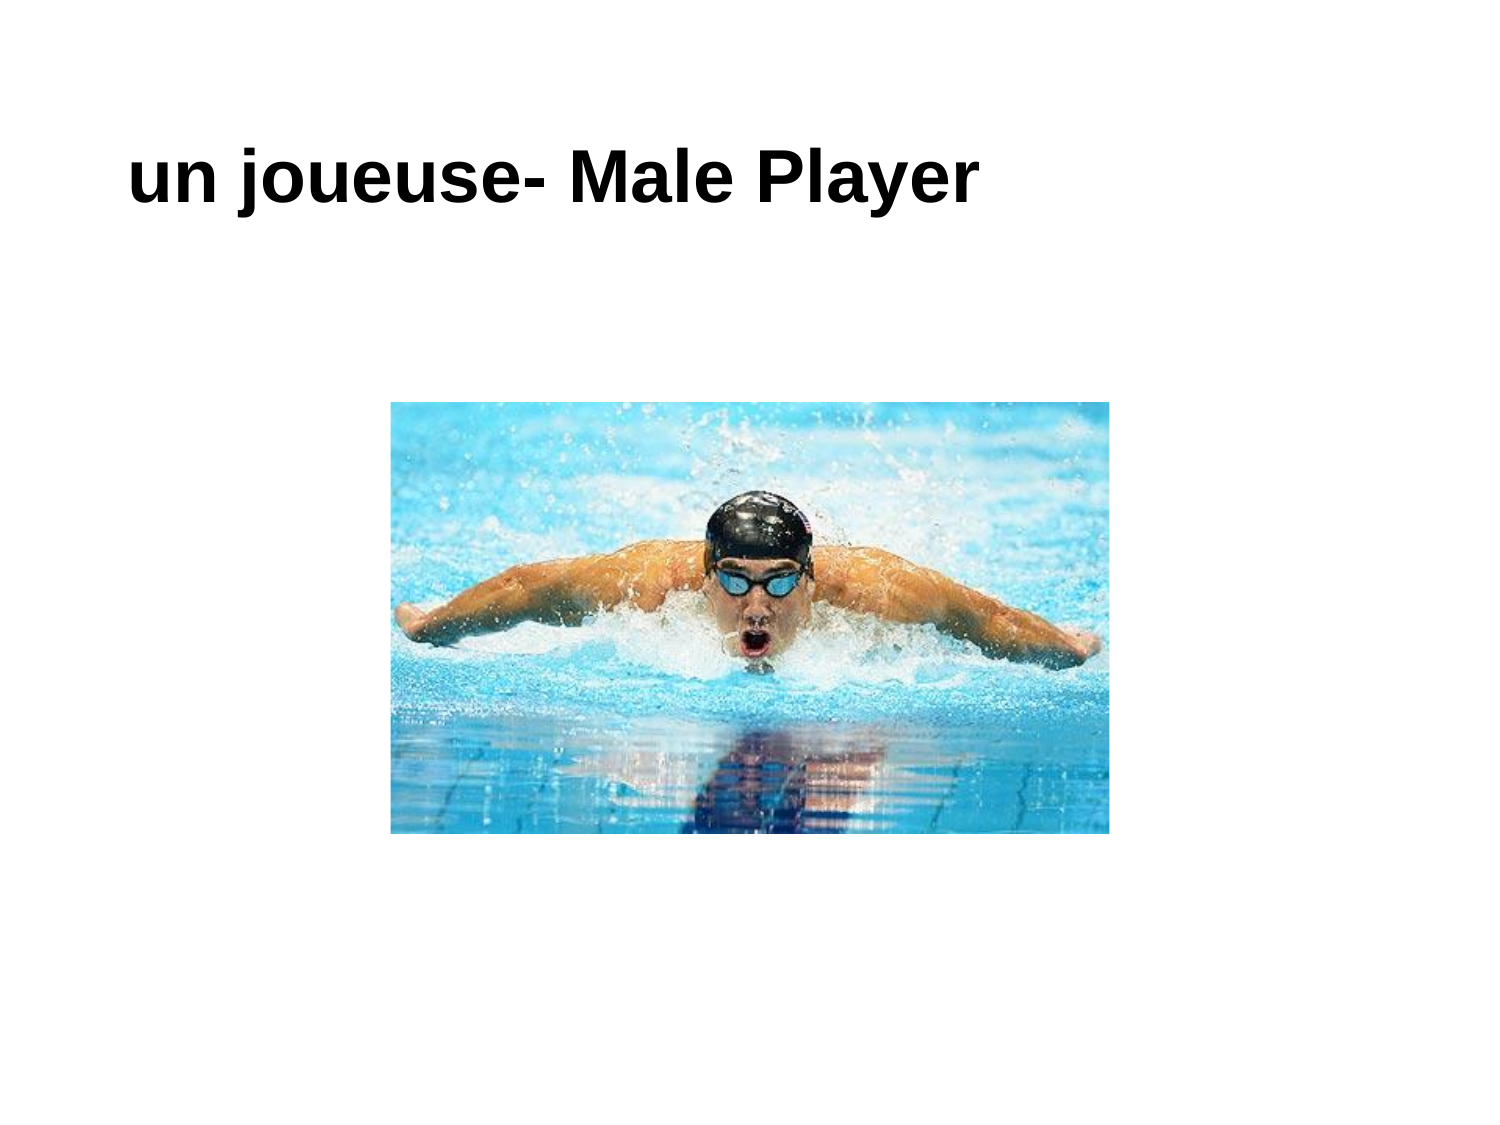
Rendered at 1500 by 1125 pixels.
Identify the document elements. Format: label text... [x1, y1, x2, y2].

title un joueuse- Male Player [75, 14, 1425, 233]
text_box [390, 402, 1110, 834]
